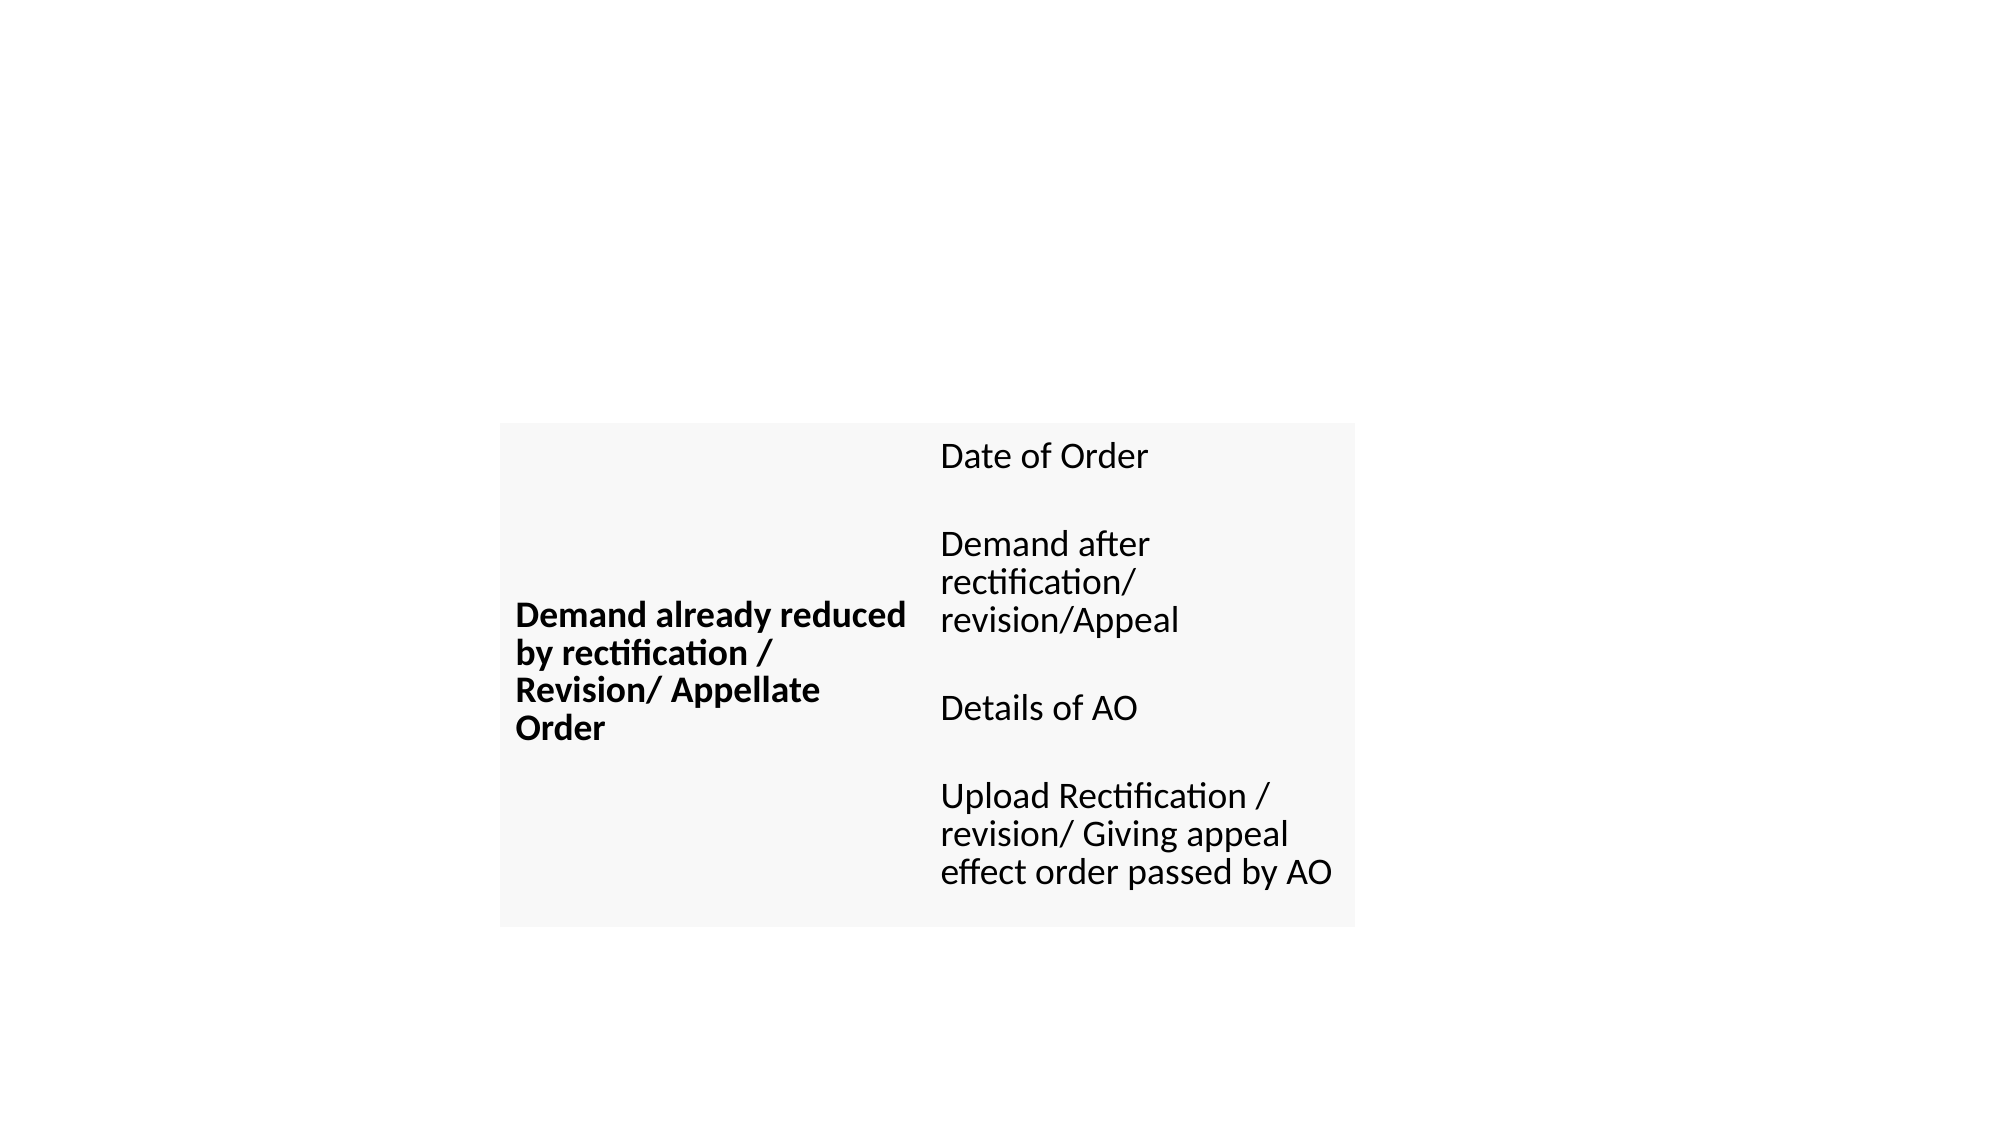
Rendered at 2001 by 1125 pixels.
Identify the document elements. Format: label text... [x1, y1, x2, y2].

table_header Date of Order [925, 423, 1355, 495]
table_cell Details of AO [925, 675, 1355, 747]
table_cell Upload Rectification / revision/ Giving appeal effect order passed by AO [925, 747, 1355, 927]
table_header Demand already reduced by rectification / Revision/ Appellate Order [500, 423, 925, 927]
table_cell Demand after rectification/ revision/Appeal [925, 495, 1355, 675]
